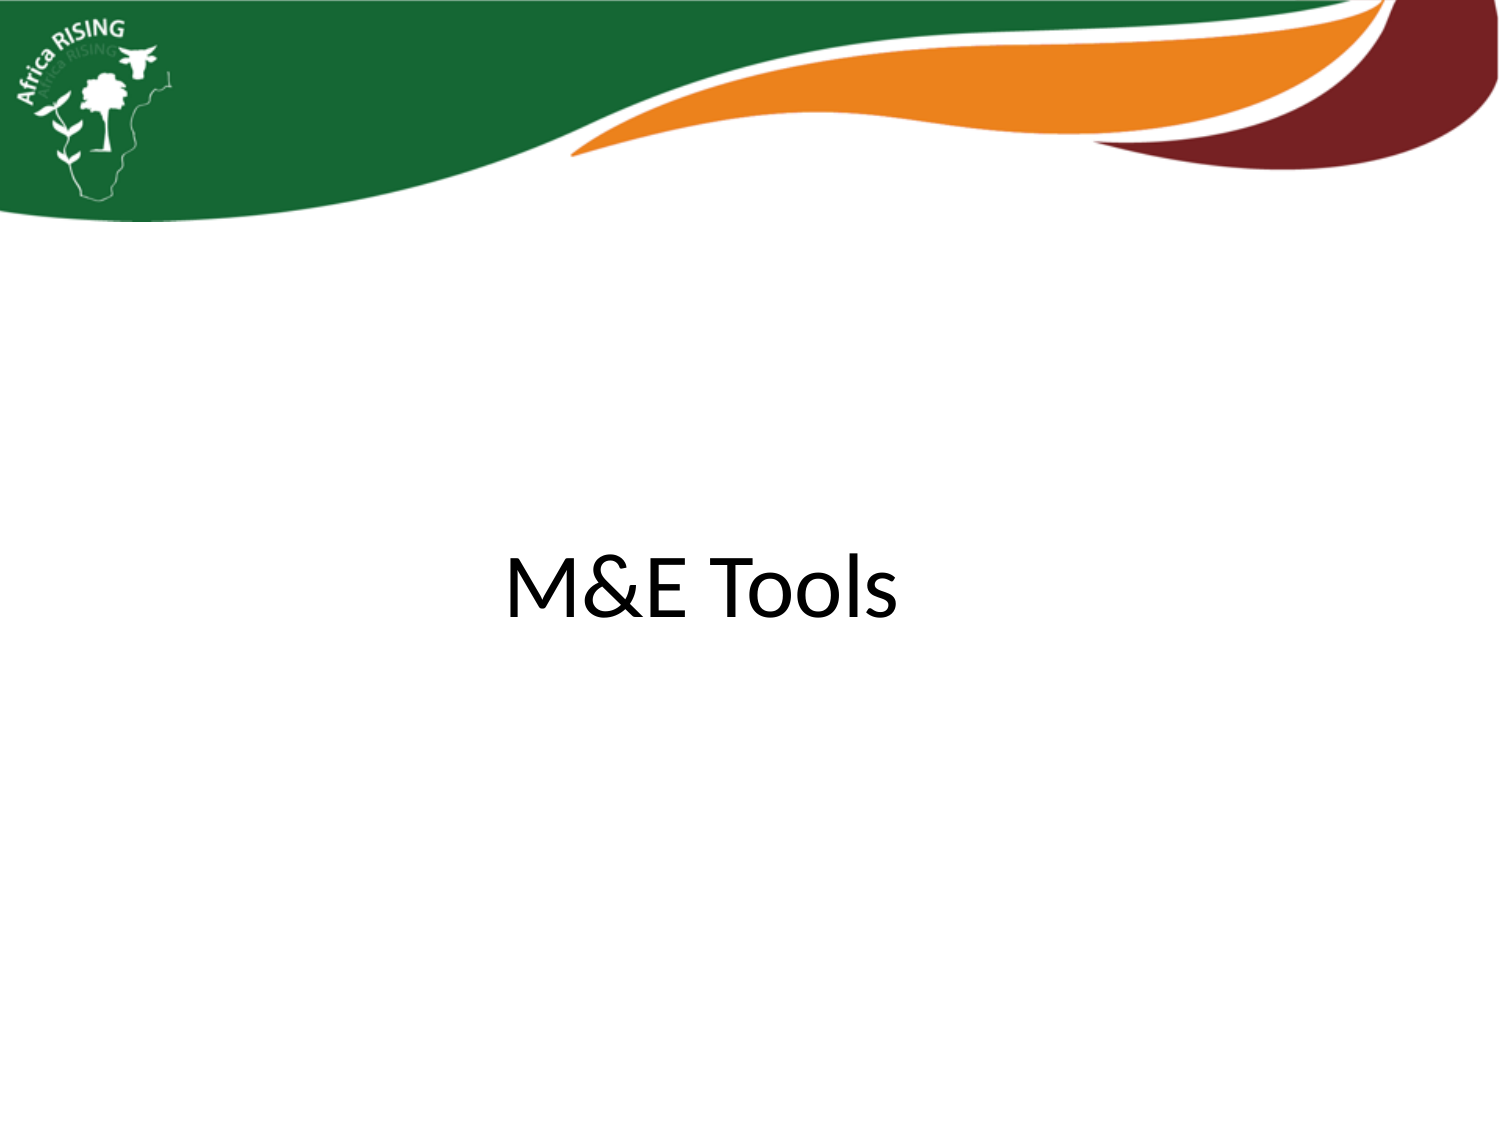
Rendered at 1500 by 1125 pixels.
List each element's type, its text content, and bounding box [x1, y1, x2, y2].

title M&E Tools [37, 487, 1388, 675]
picture [0, 0, 1499, 222]
